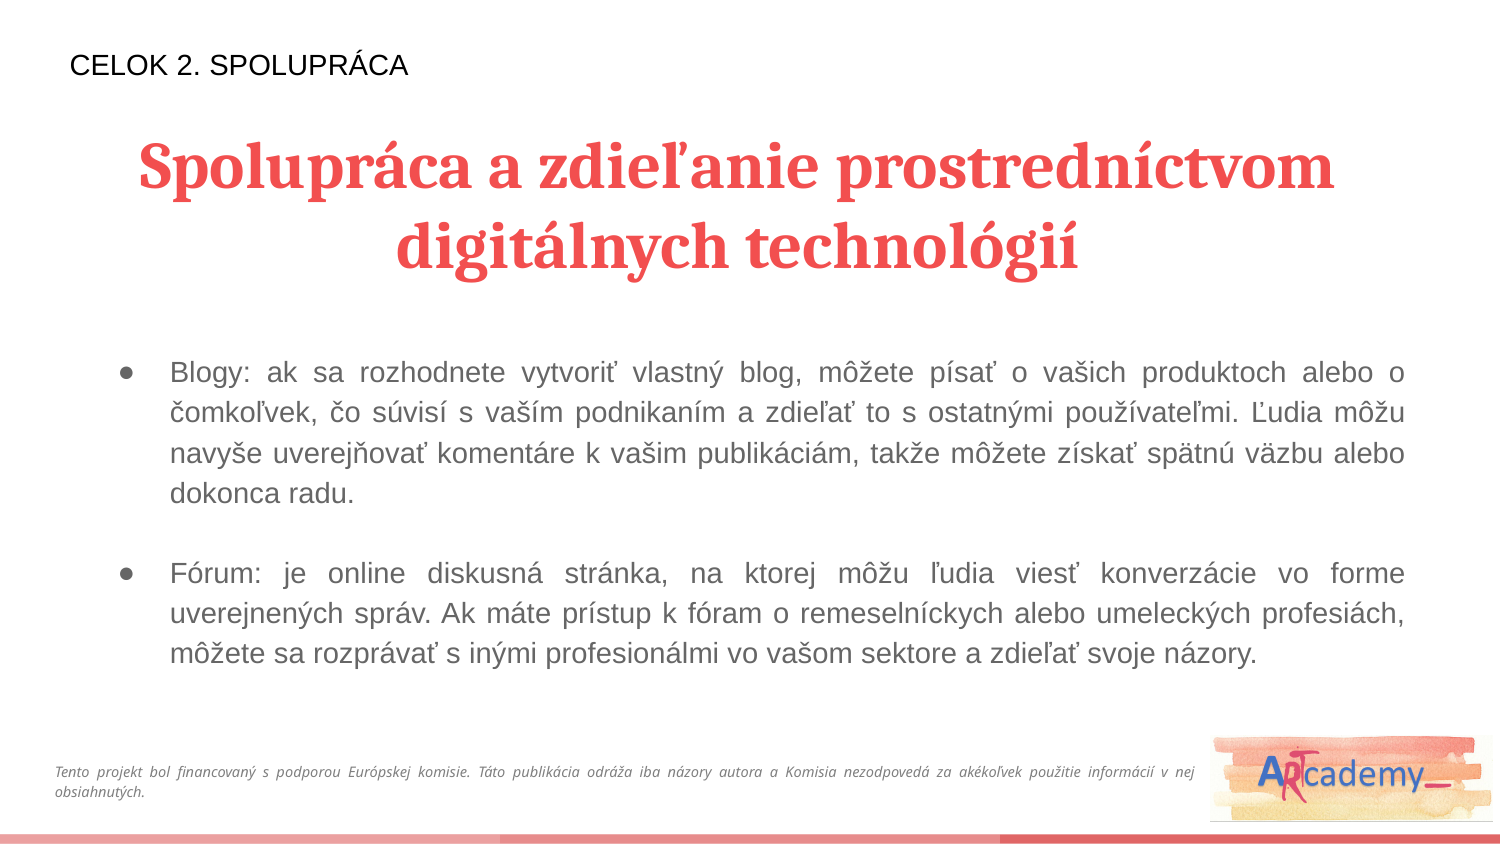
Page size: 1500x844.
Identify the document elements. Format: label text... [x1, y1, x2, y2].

list Blogy: ak sa rozhodnete vytvoriť vlastný blog, môžete písať o vašich produktoch alebo o čomkoľvek, čo súvisí s vaším podnikaním a zdieľať to s ostatnými používateľmi. Ľudia môžu navyše uverejňovať komentáre k vašim publikáciám, takže môžete získať spätnú väzbu alebo dokonca radu. Fórum: je online diskusná stránka, na ktorej môžu ľudia viesť konverzácie vo forme uverejnených správ. Ak máte prístup k fóram o remeselníckych alebo umeleckých profesiách, môžete sa rozprávať s inými profesionálmi vo vašom sektore a zdieľať svoje názory. [79, 333, 1423, 702]
picture [1210, 717, 1493, 844]
text_box CELOK 2. SPOLUPRÁCA [54, 39, 476, 89]
title Spolupráca a zdieľanie prostredníctvom digitálnych technológií [54, 89, 1423, 298]
text_box Tento projekt bol financovaný s podporou Európskej komisie. Táto publikácia odráža iba názory autora a Komisia nezodpovedá za akékoľvek použitie informácií v nej obsiahnutých. [39, 754, 1205, 799]
